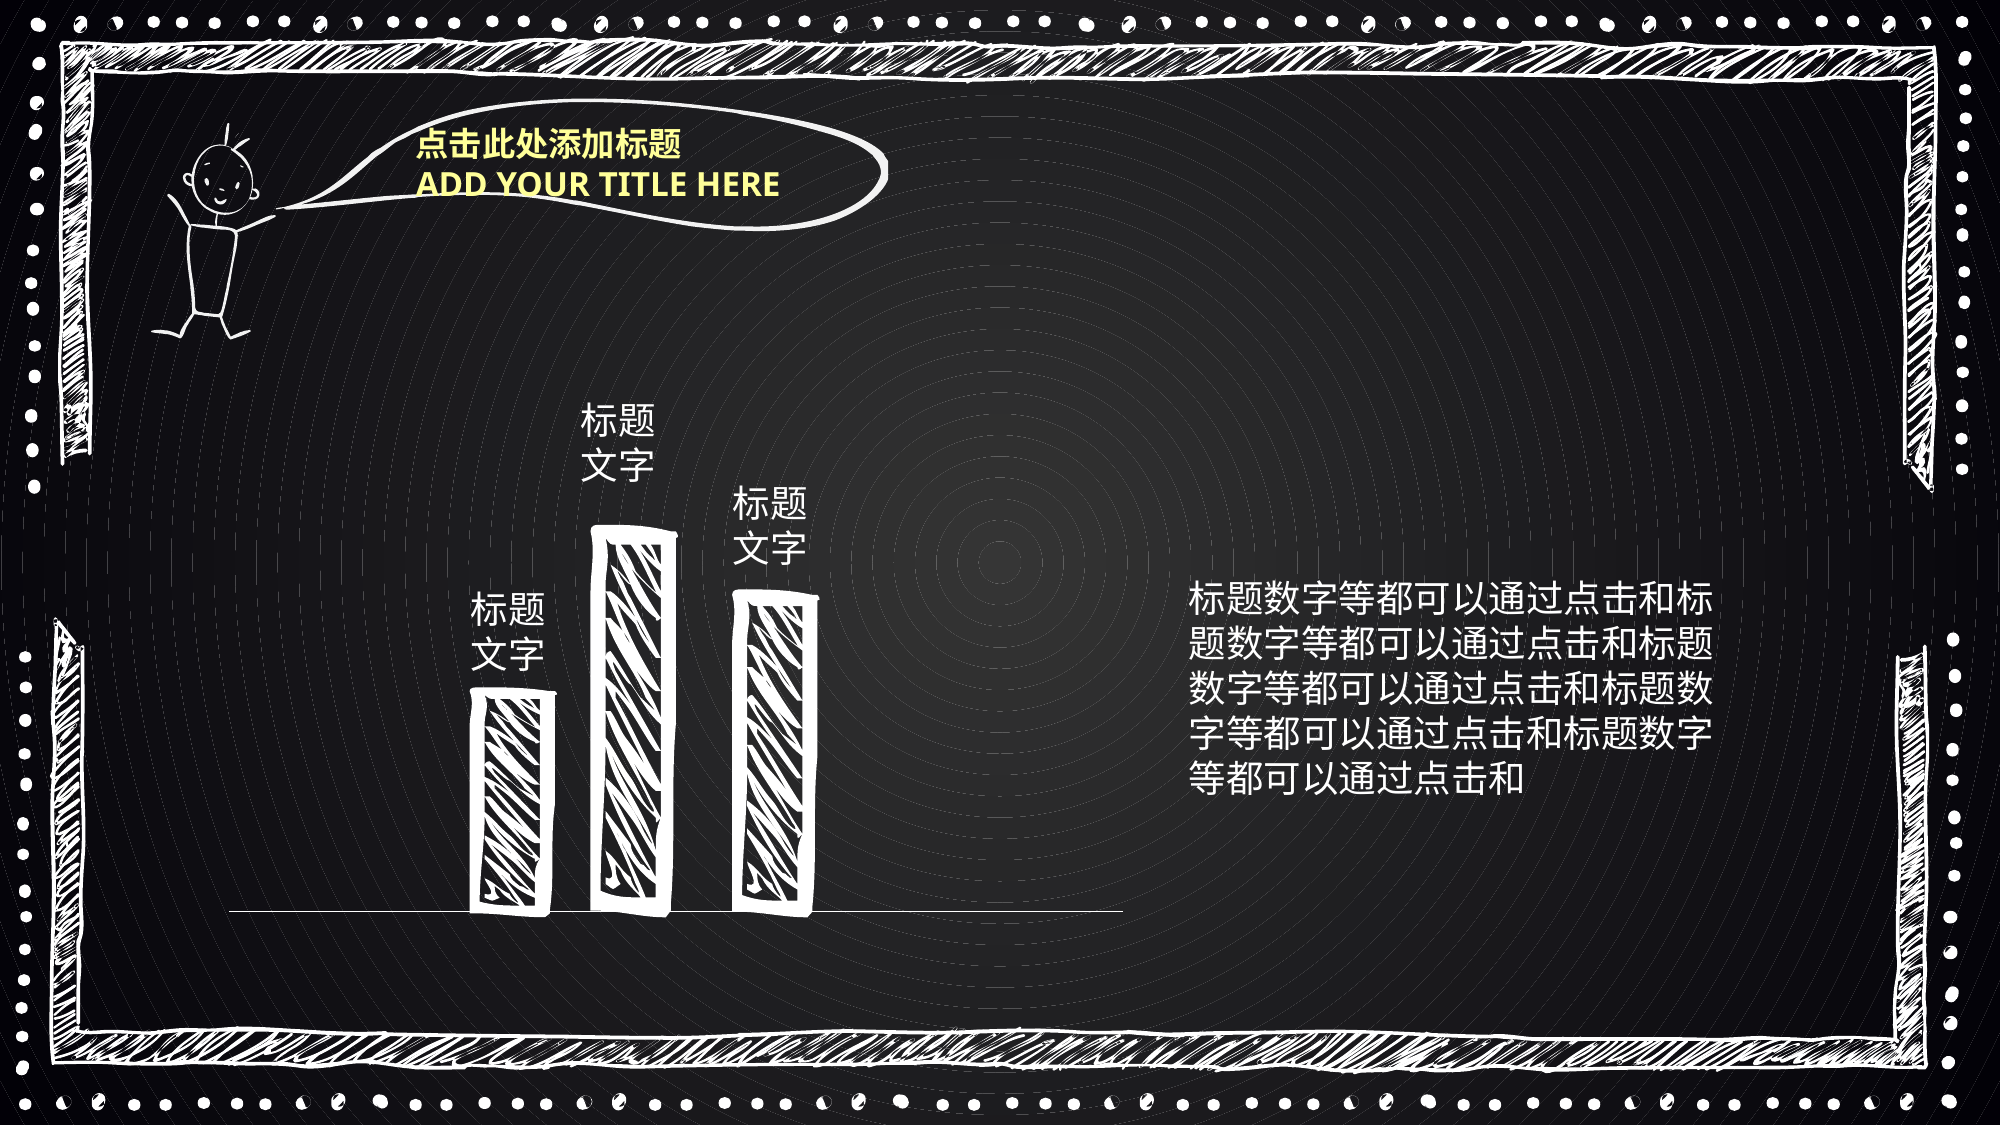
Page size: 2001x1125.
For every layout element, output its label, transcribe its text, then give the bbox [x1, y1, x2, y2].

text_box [150, 97, 914, 340]
text_box [469, 912, 550, 918]
text_box [616, 912, 670, 918]
text_box 标题 文字 [456, 578, 623, 684]
text_box 标题 文字 [717, 472, 884, 578]
text_box [747, 912, 813, 918]
text_box [732, 589, 820, 910]
text_box 标题数字等都可以通过点击和标题数字等都可以通过点击和标题数字等都可以通过点击和标题数字等都可以通过点击和标题数字等都可以通过点击和 [1174, 567, 1758, 1033]
text_box [590, 524, 678, 910]
text_box [469, 687, 558, 910]
text_box 标题 文字 [565, 389, 733, 494]
